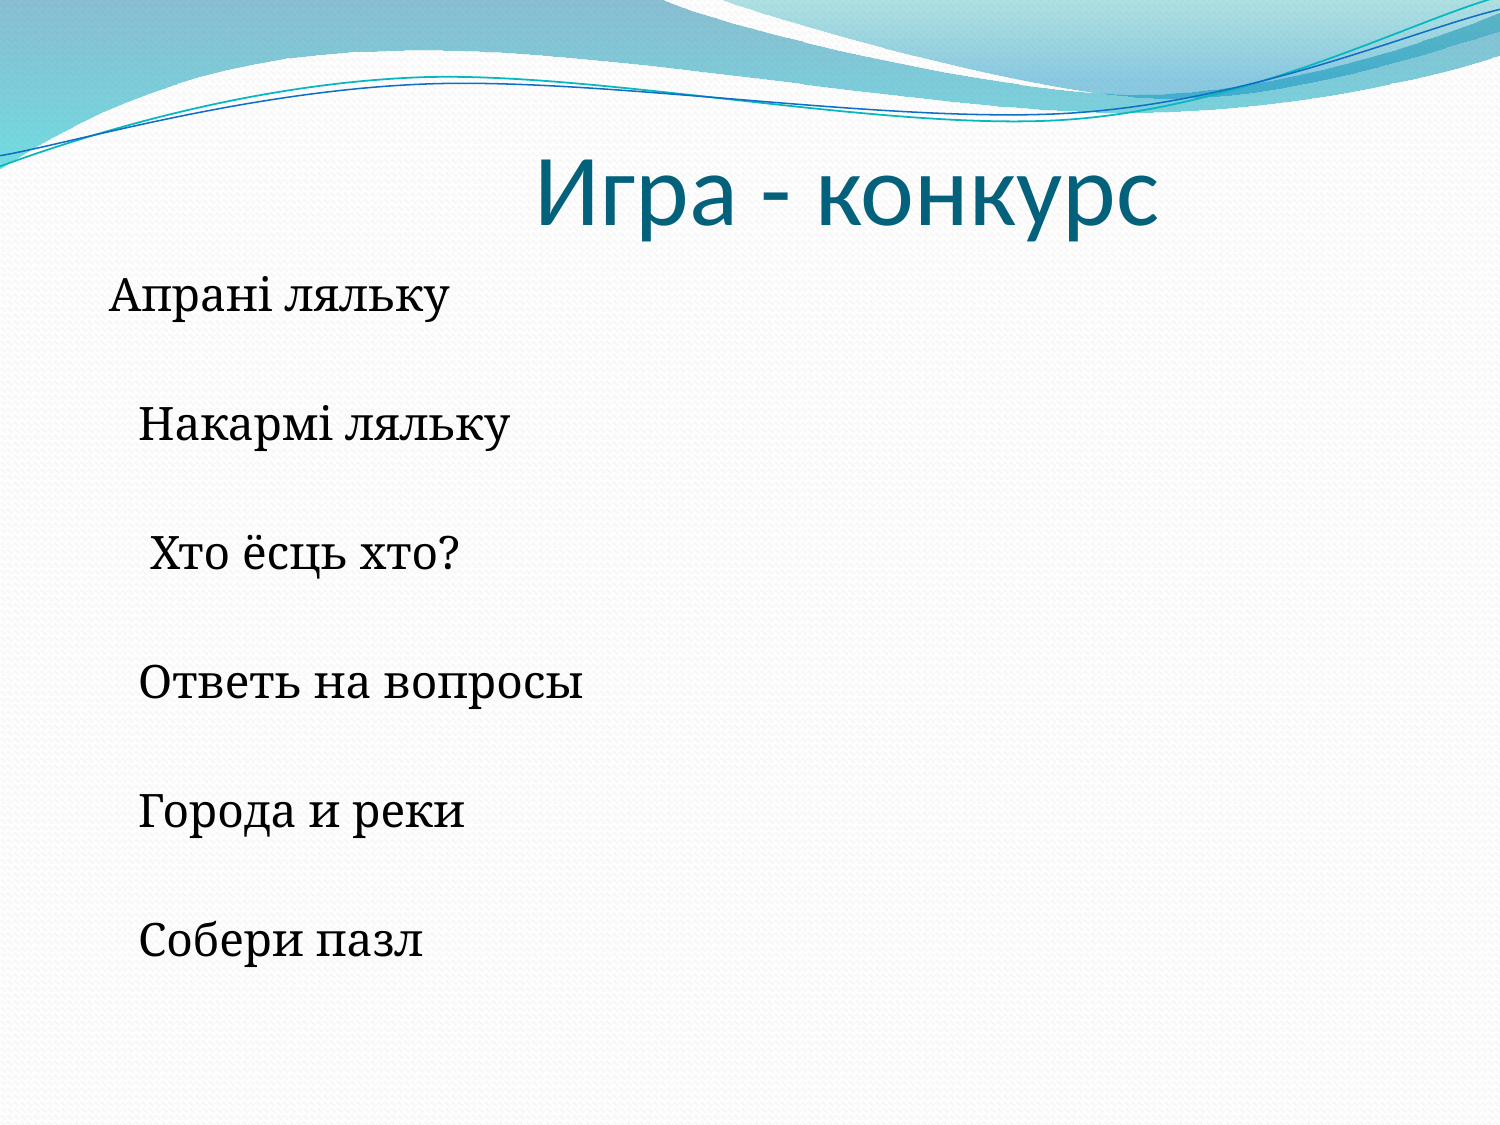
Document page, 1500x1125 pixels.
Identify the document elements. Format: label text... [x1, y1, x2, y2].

title Игра - конкурс [75, 115, 1425, 247]
list Апранi ляльку Накармi ляльку Хто ёсць хто? Ответь на вопросы Города и реки Собери пазл [82, 257, 1432, 1043]
